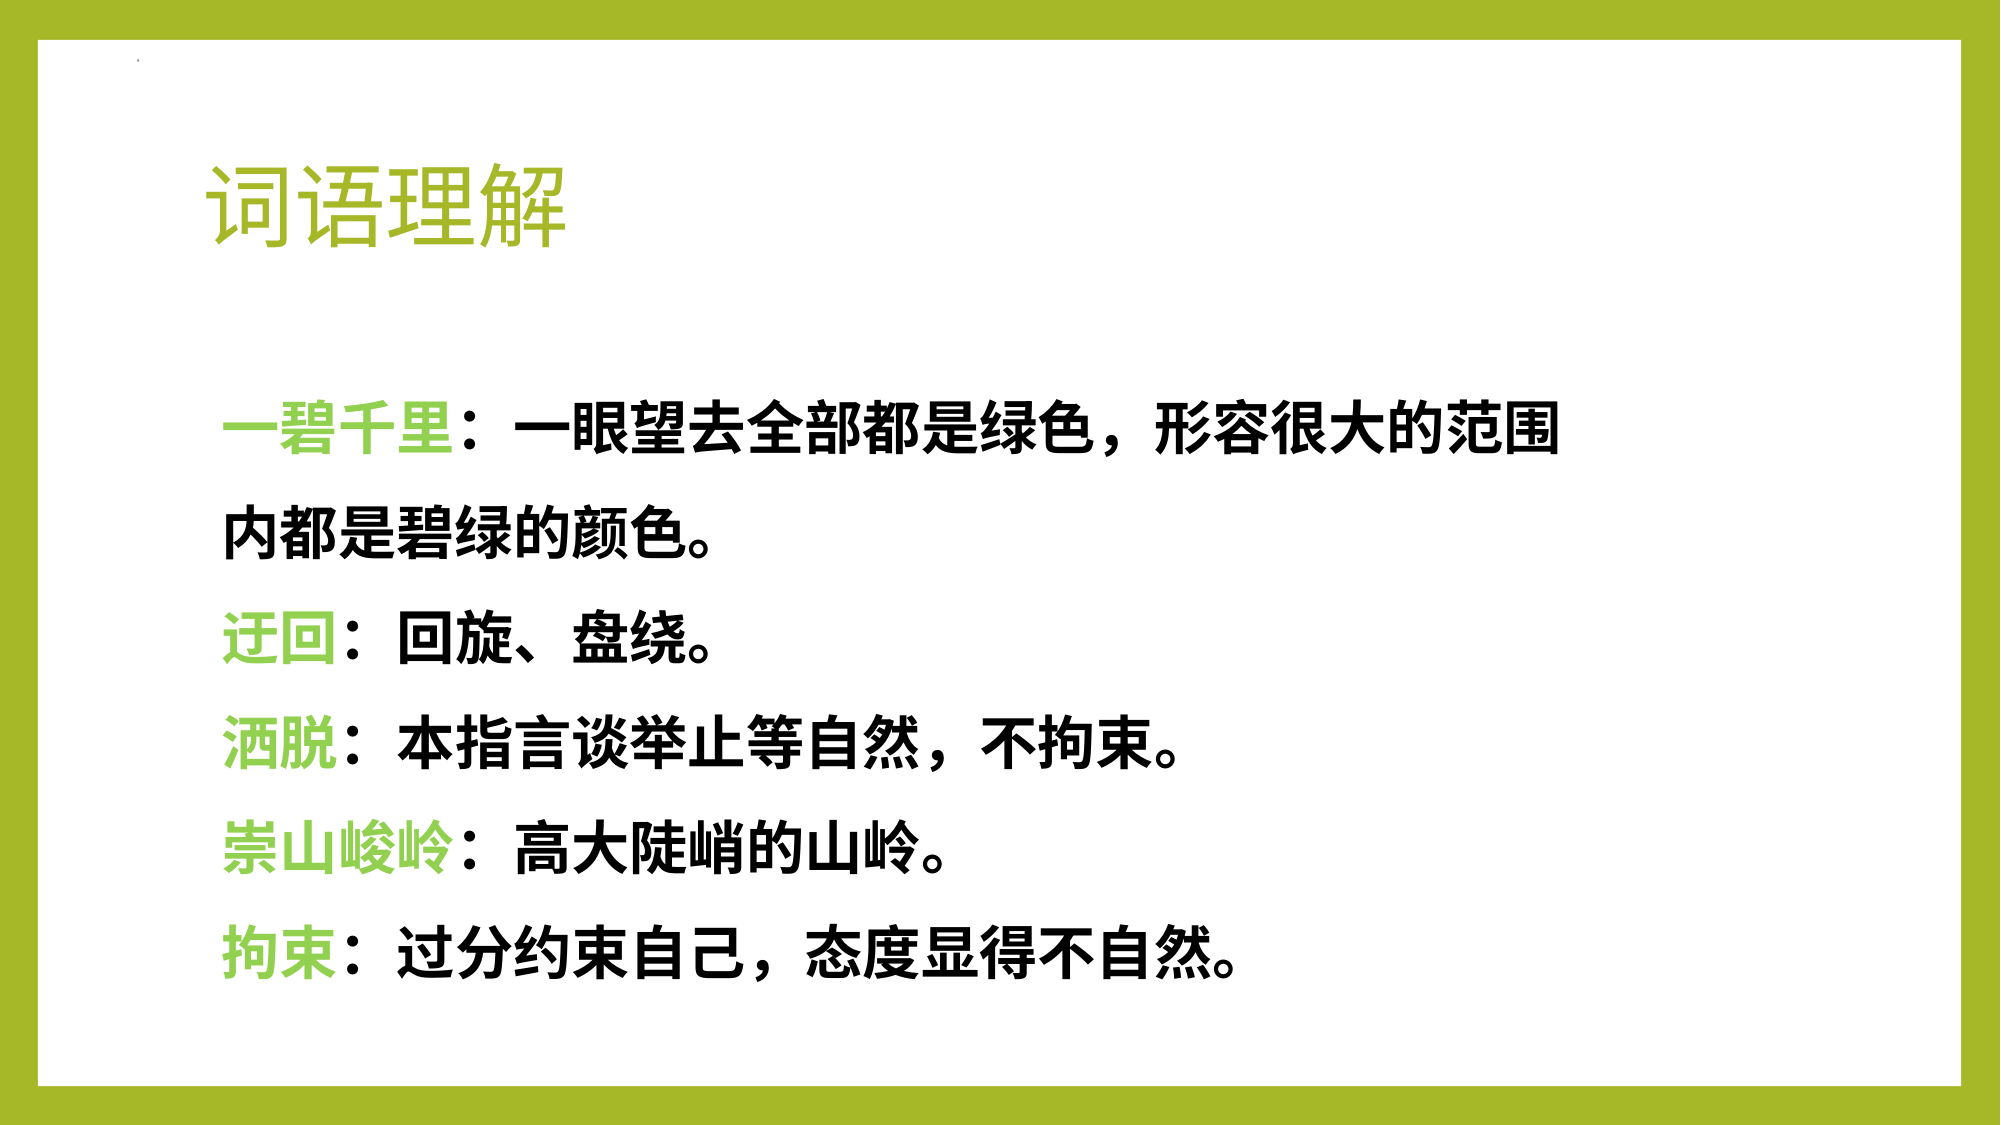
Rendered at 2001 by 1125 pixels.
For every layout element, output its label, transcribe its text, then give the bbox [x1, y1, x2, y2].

text_box 一碧千里：一眼望去全部都是绿色，形容很大的范围内都是碧绿的颜色。 迂回：回旋、盘绕。 洒脱：本指言谈举止等自然，不拘束。 崇山峻岭：高大陡峭的山岭。 拘束：过分约束自己，态度显得不自然。 [207, 348, 1627, 994]
title 词语理解 [187, 99, 1808, 323]
